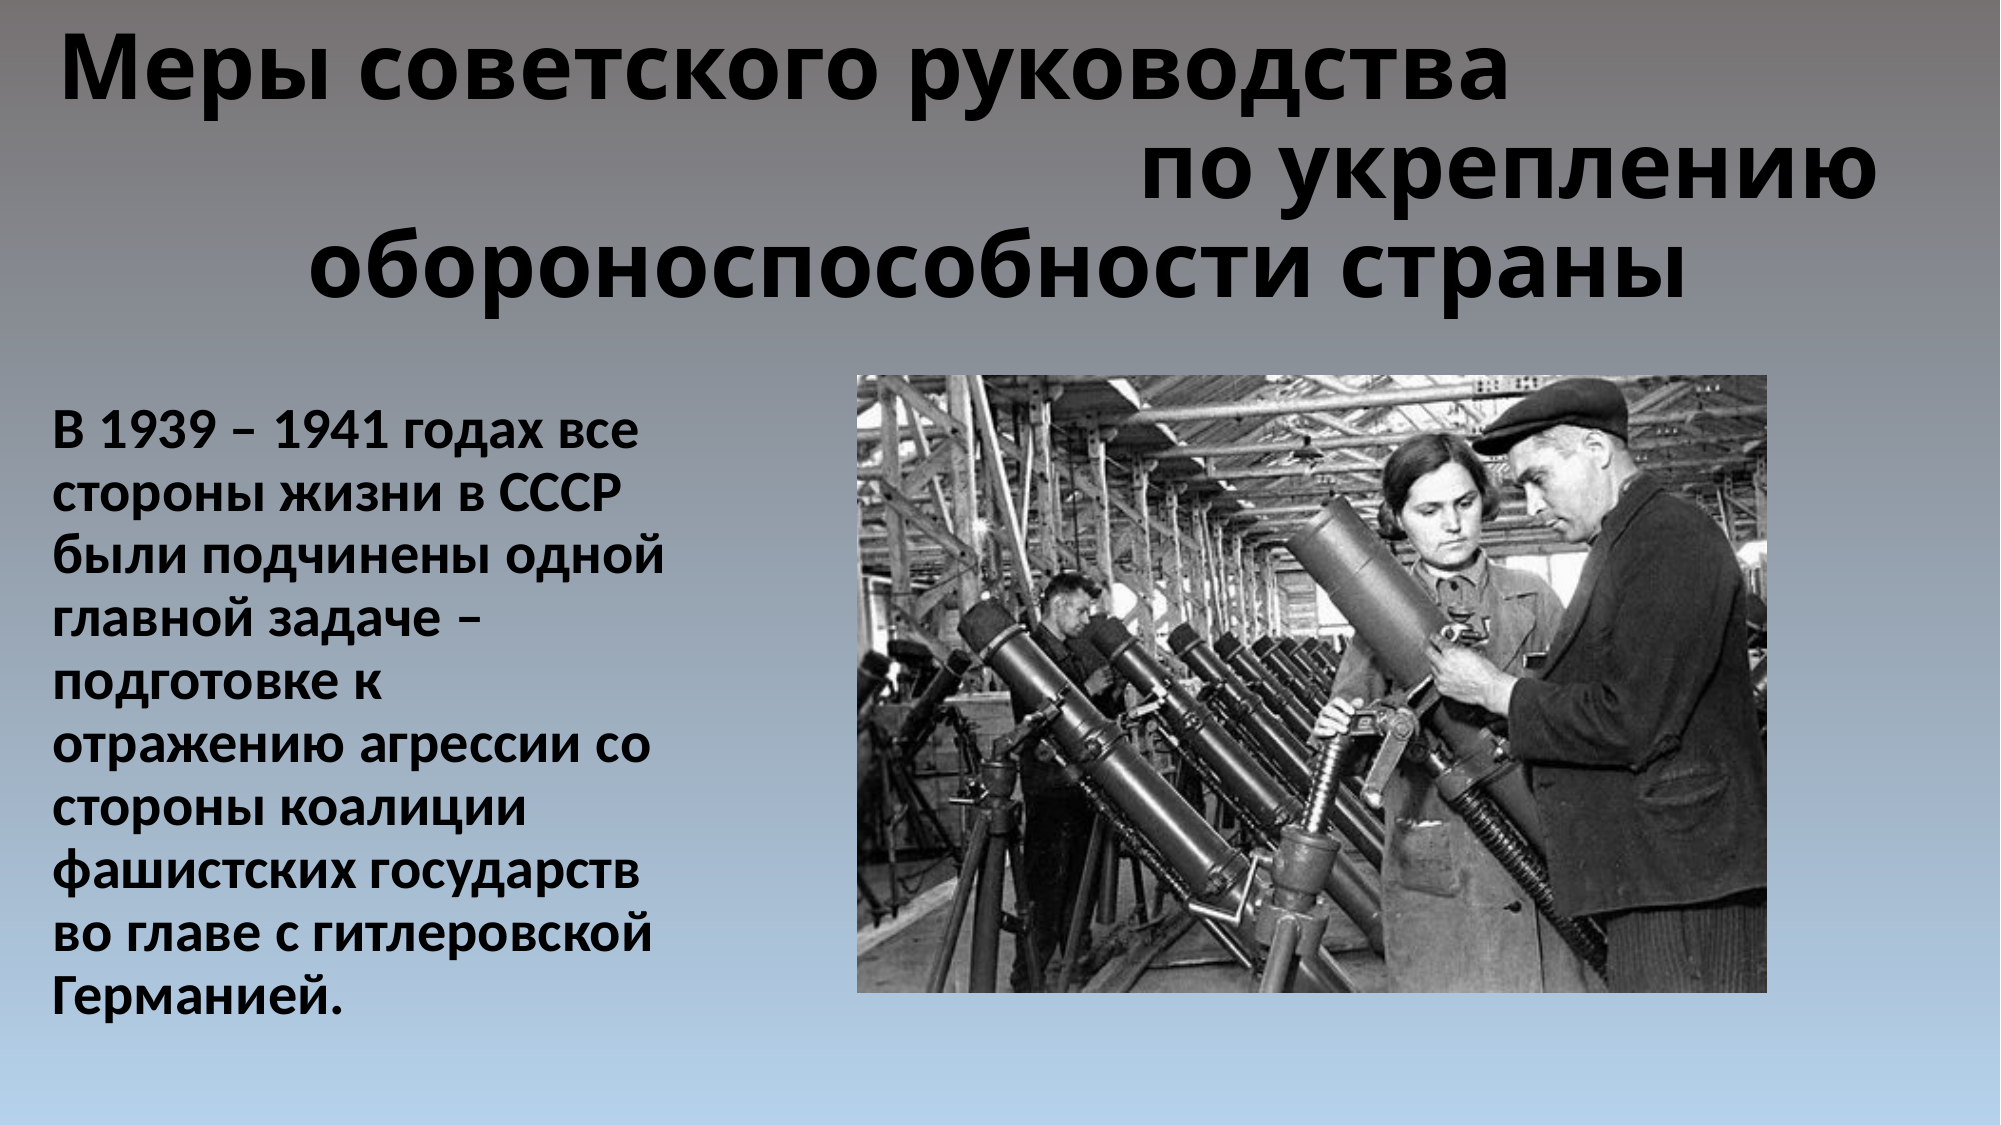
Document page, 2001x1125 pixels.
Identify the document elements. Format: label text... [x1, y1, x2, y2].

picture [857, 375, 1767, 993]
list В 1939 – 1941 годах все стороны жизни в СССР были подчинены одной главной задаче – подготовке к отражению агрессии со стороны коалиции фашистских государств во главе с гитлеровской Германией. [37, 299, 689, 1086]
title Меры советского руководства по укреплению обороноспособности страны [37, 59, 1961, 278]
